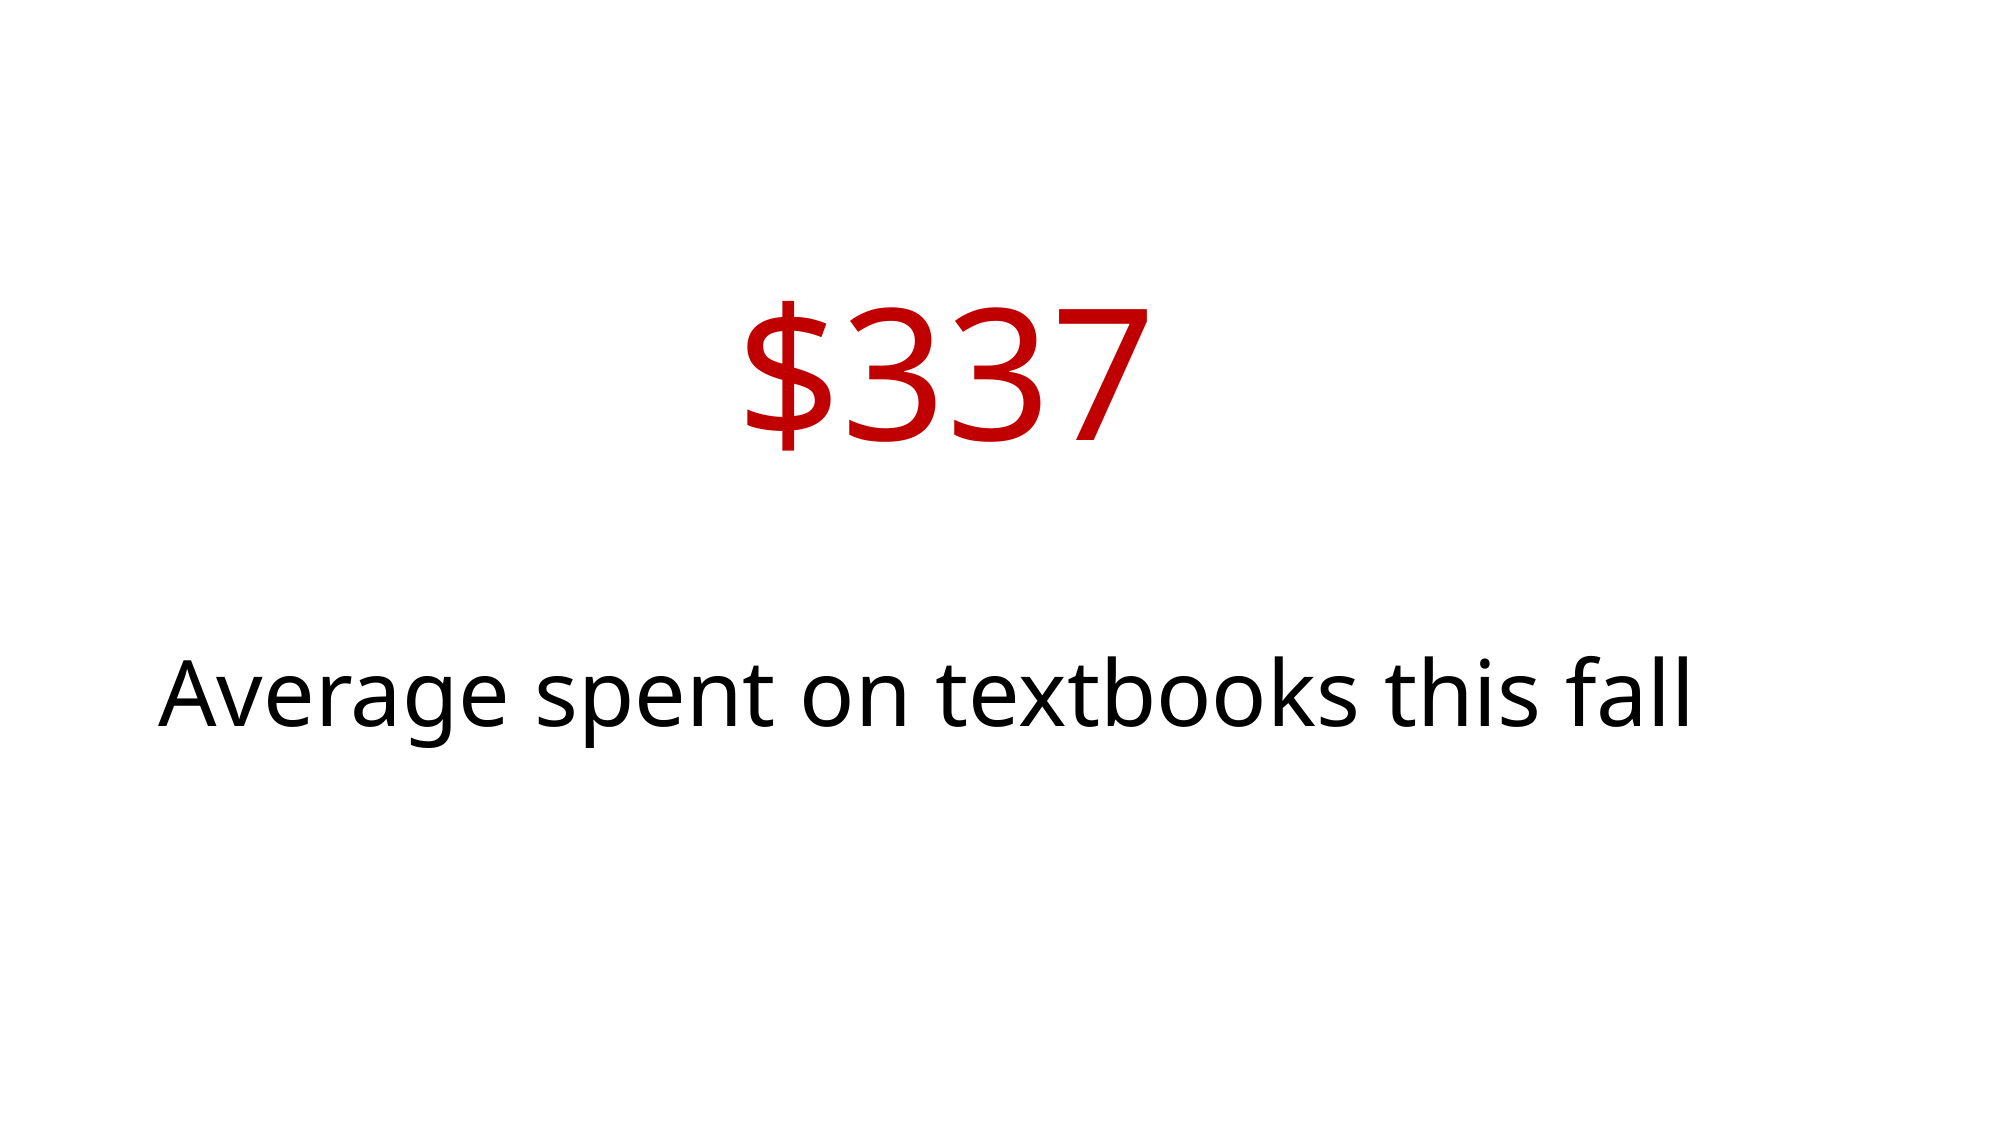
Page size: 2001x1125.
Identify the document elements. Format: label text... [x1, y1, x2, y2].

title Average spent on textbooks this fall [143, 588, 1763, 806]
list $337 [721, 275, 1185, 498]
